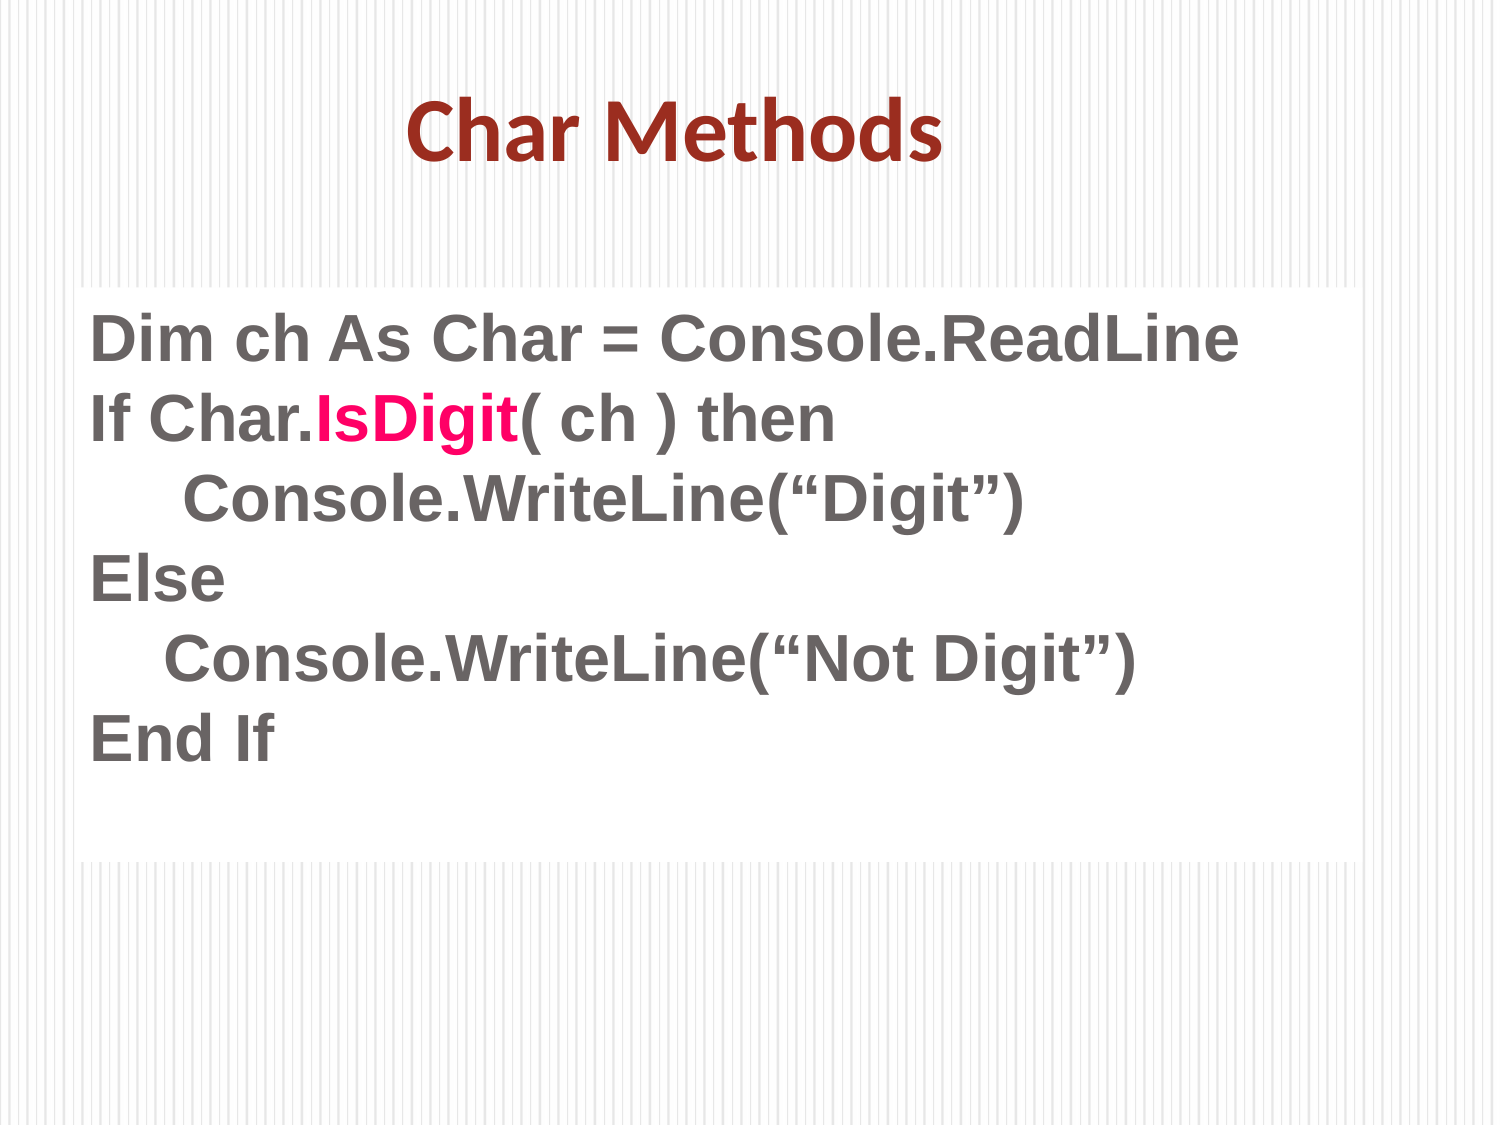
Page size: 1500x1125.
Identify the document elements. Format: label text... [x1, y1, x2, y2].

text_box Char Methods [149, 62, 1200, 188]
text_box Dim ch As Char = Console.ReadLine If Char.IsDigit( ch ) then Console.WriteLine(“Digit”) Else Console.WriteLine(“Not Digit”) End If [74, 287, 1363, 862]
